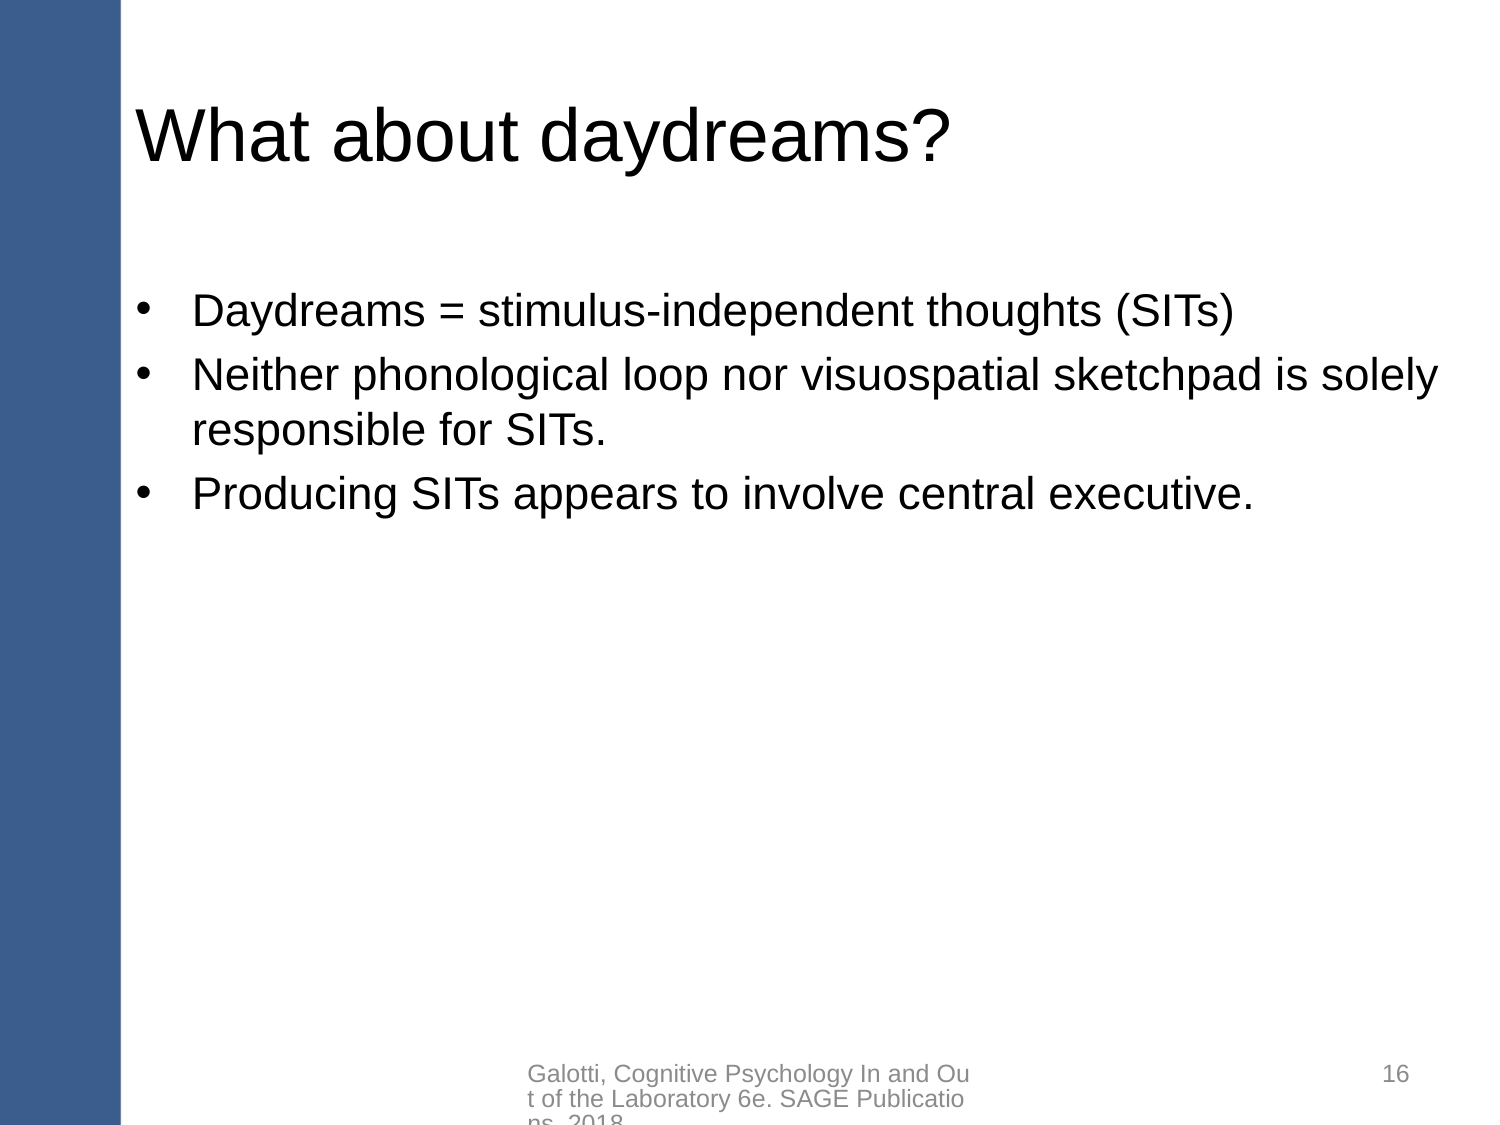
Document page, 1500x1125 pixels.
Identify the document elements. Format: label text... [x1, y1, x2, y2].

picture [0, 0, 1500, 1125]
footer Galotti, Cognitive Psychology In and Out of the Laboratory 6e. SAGE Publications, 2018. [512, 1042, 988, 1103]
title What about daydreams? [120, 37, 1471, 225]
slide_number 16 [1074, 1042, 1425, 1103]
list Daydreams = stimulus-independent thoughts (SITs) Neither phonological loop nor visuospatial sketchpad is solely responsible for SITs. Producing SITs appears to involve central executive. [120, 273, 1471, 1016]
